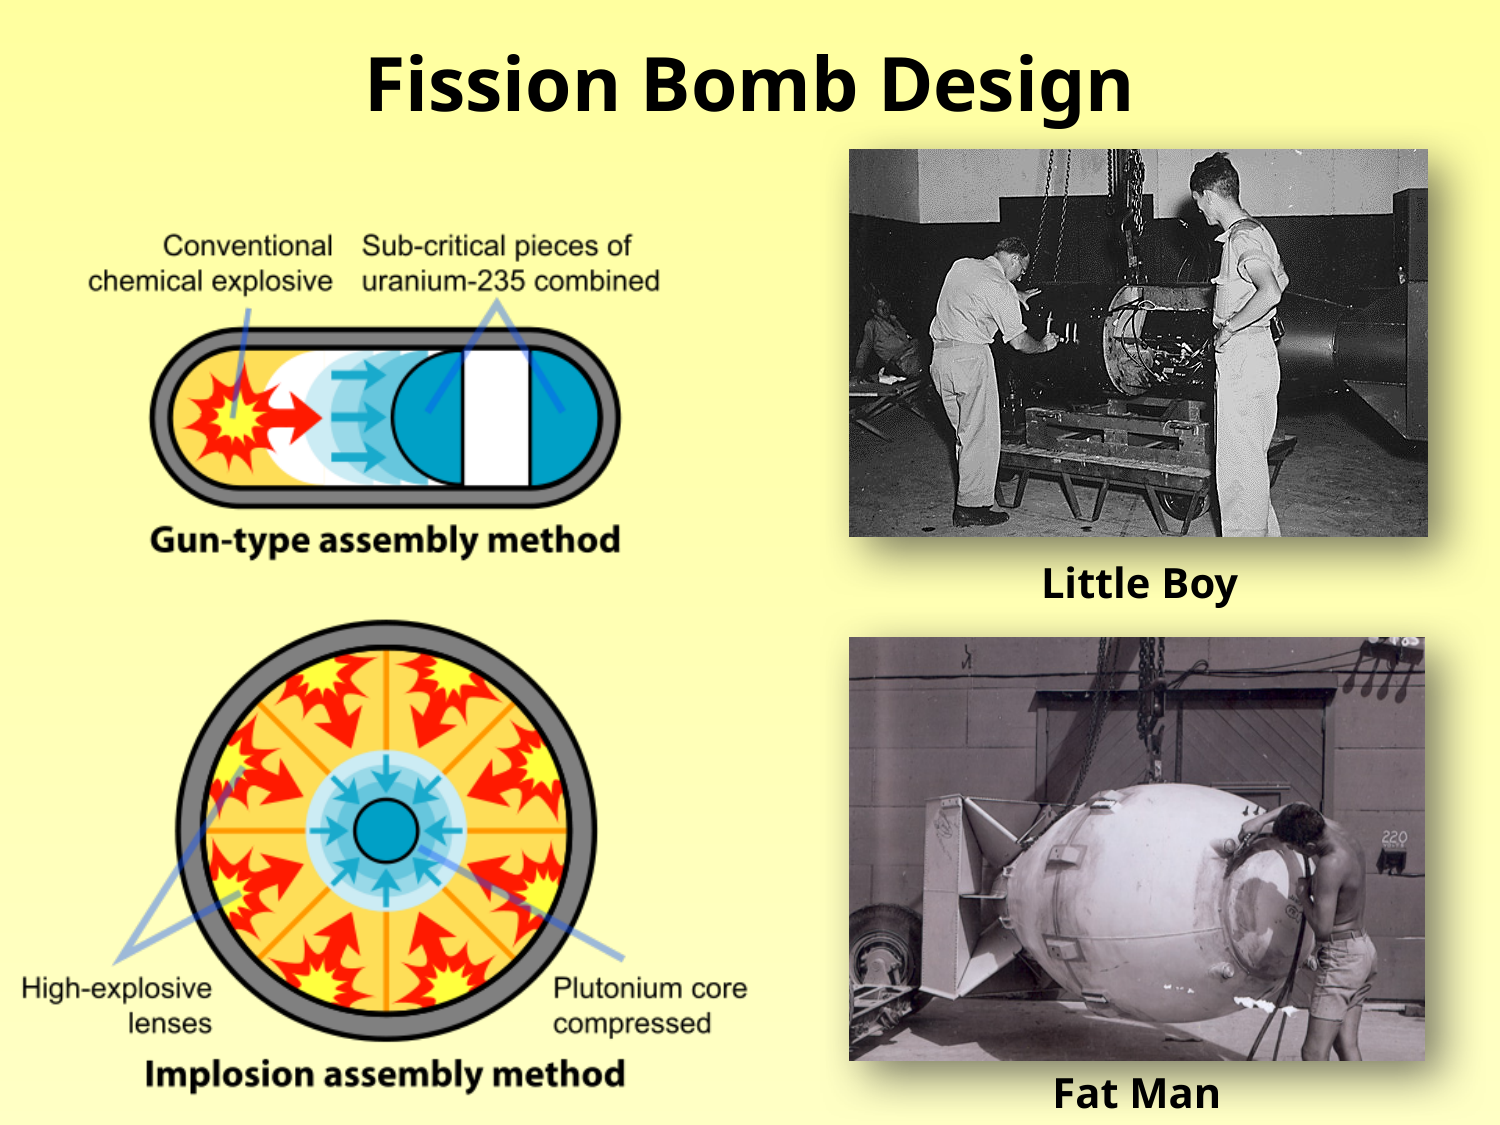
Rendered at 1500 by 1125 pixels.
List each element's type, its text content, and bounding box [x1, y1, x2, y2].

picture [849, 149, 1428, 537]
text_box Fat Man [1037, 1069, 1237, 1125]
picture [849, 637, 1426, 1062]
title Fission Bomb Design [112, 0, 1388, 163]
text_box Little Boy [1026, 549, 1254, 615]
picture [0, 215, 782, 1125]
